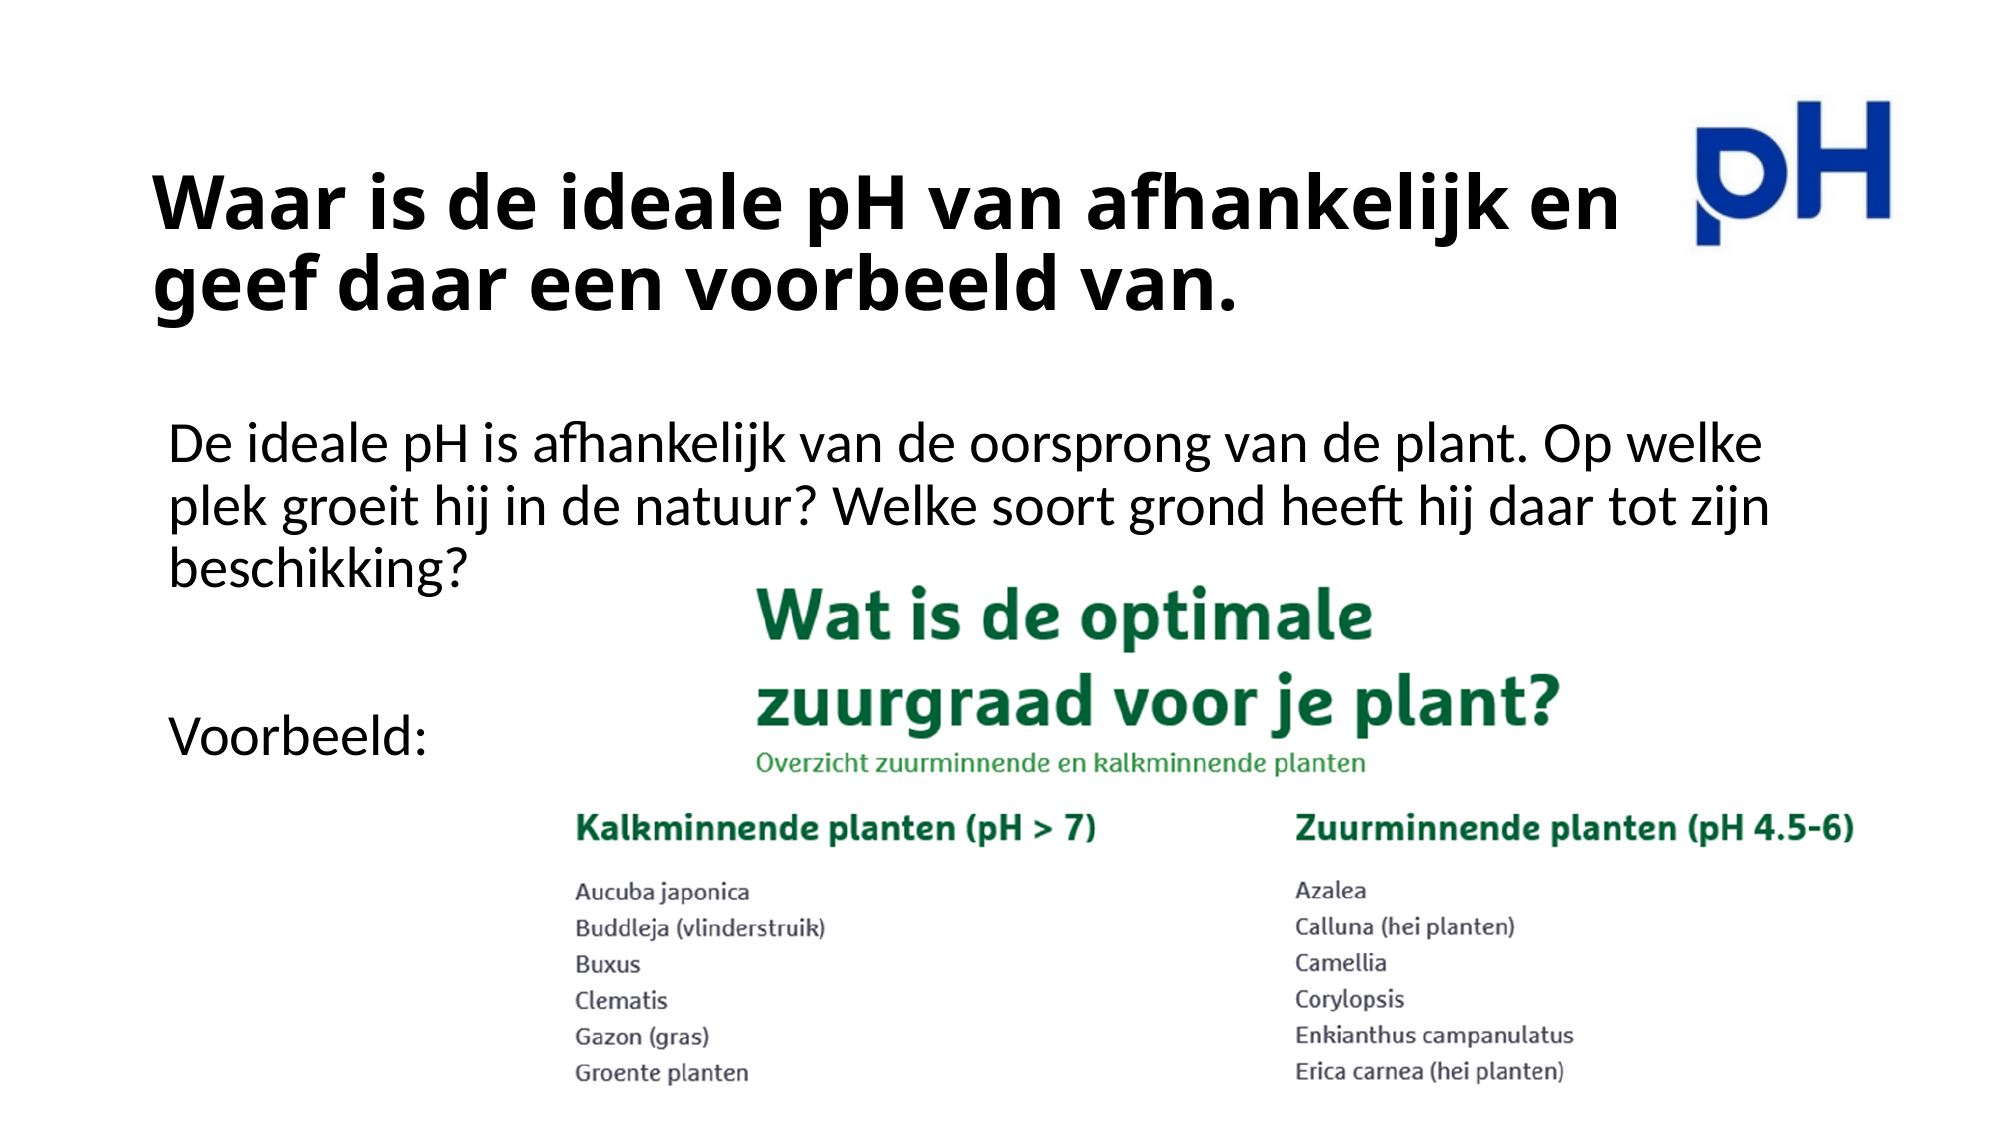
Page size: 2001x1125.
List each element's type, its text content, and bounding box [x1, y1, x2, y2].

list De ideale pH is afhankelijk van de oorsprong van de plant. Op welke plek groeit hij in de natuur? Welke soort grond heeft hij daar tot zijn beschikking? Voorbeeld: [153, 404, 1863, 1014]
picture [1616, 0, 1968, 352]
picture [491, 562, 1863, 1095]
title Waar is de ideale pH van afhankelijk en geef daar een voorbeeld van. [137, 136, 1863, 355]
